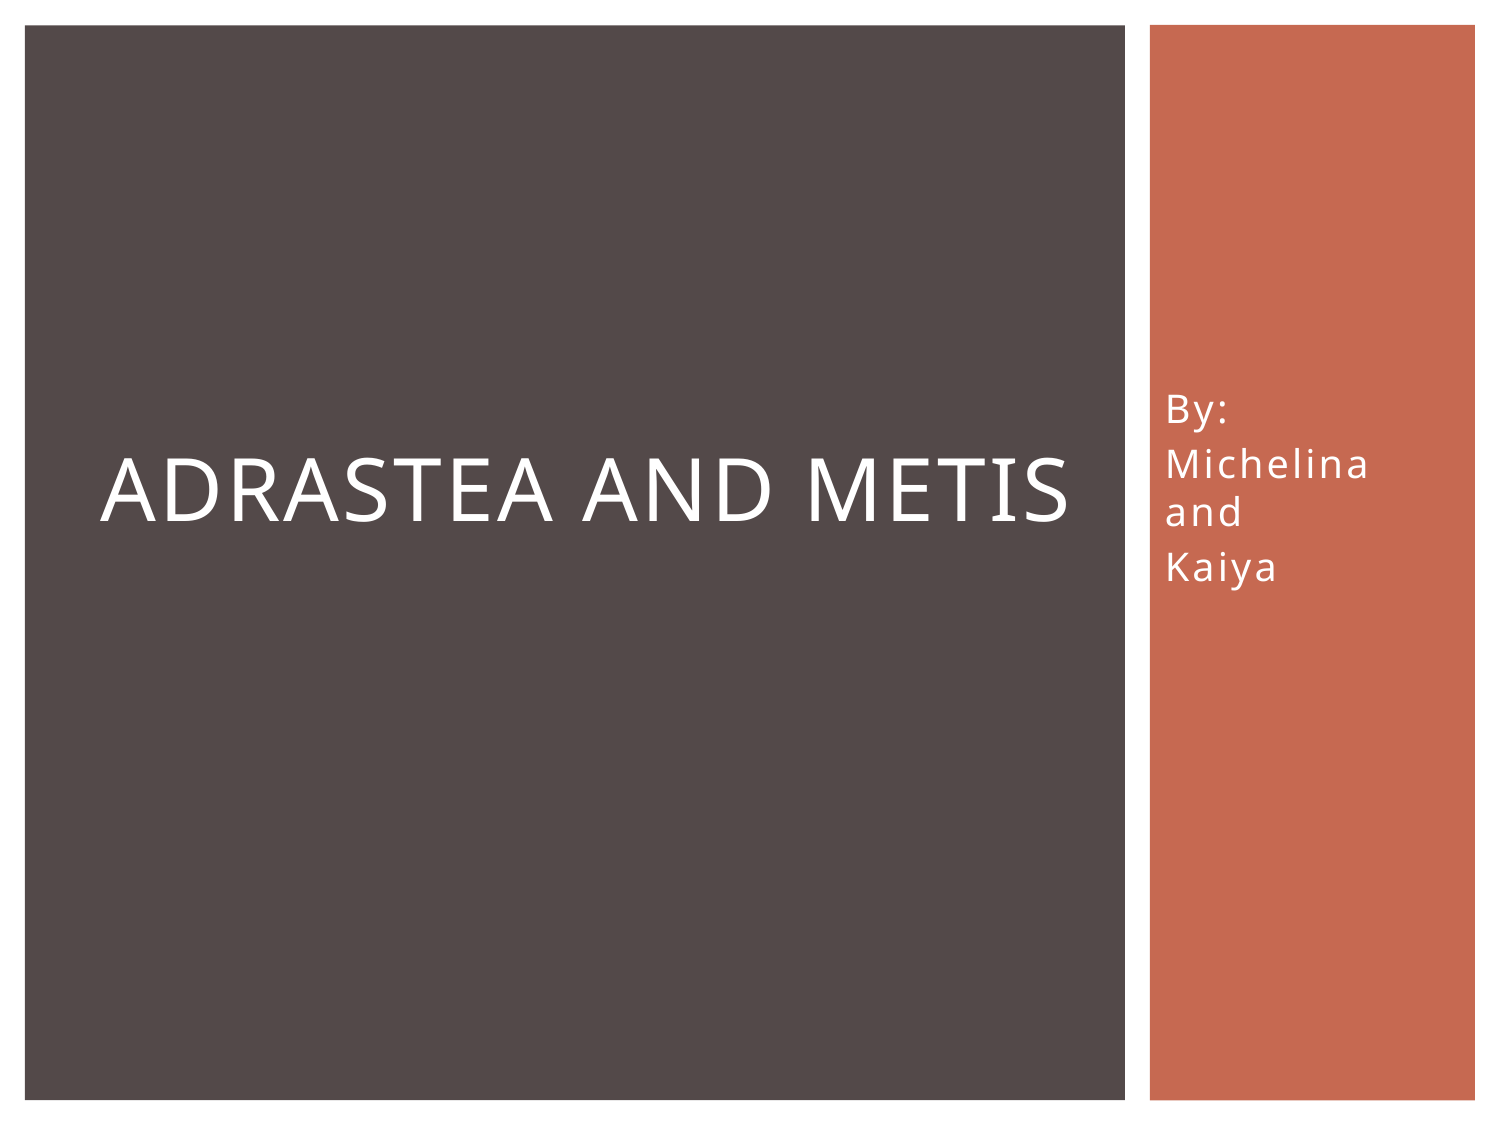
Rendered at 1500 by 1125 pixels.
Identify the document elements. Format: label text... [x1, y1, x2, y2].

title Adrastea and Metis [75, 336, 1113, 637]
subtitle By: Michelina and Kaiya [1149, 336, 1475, 637]
